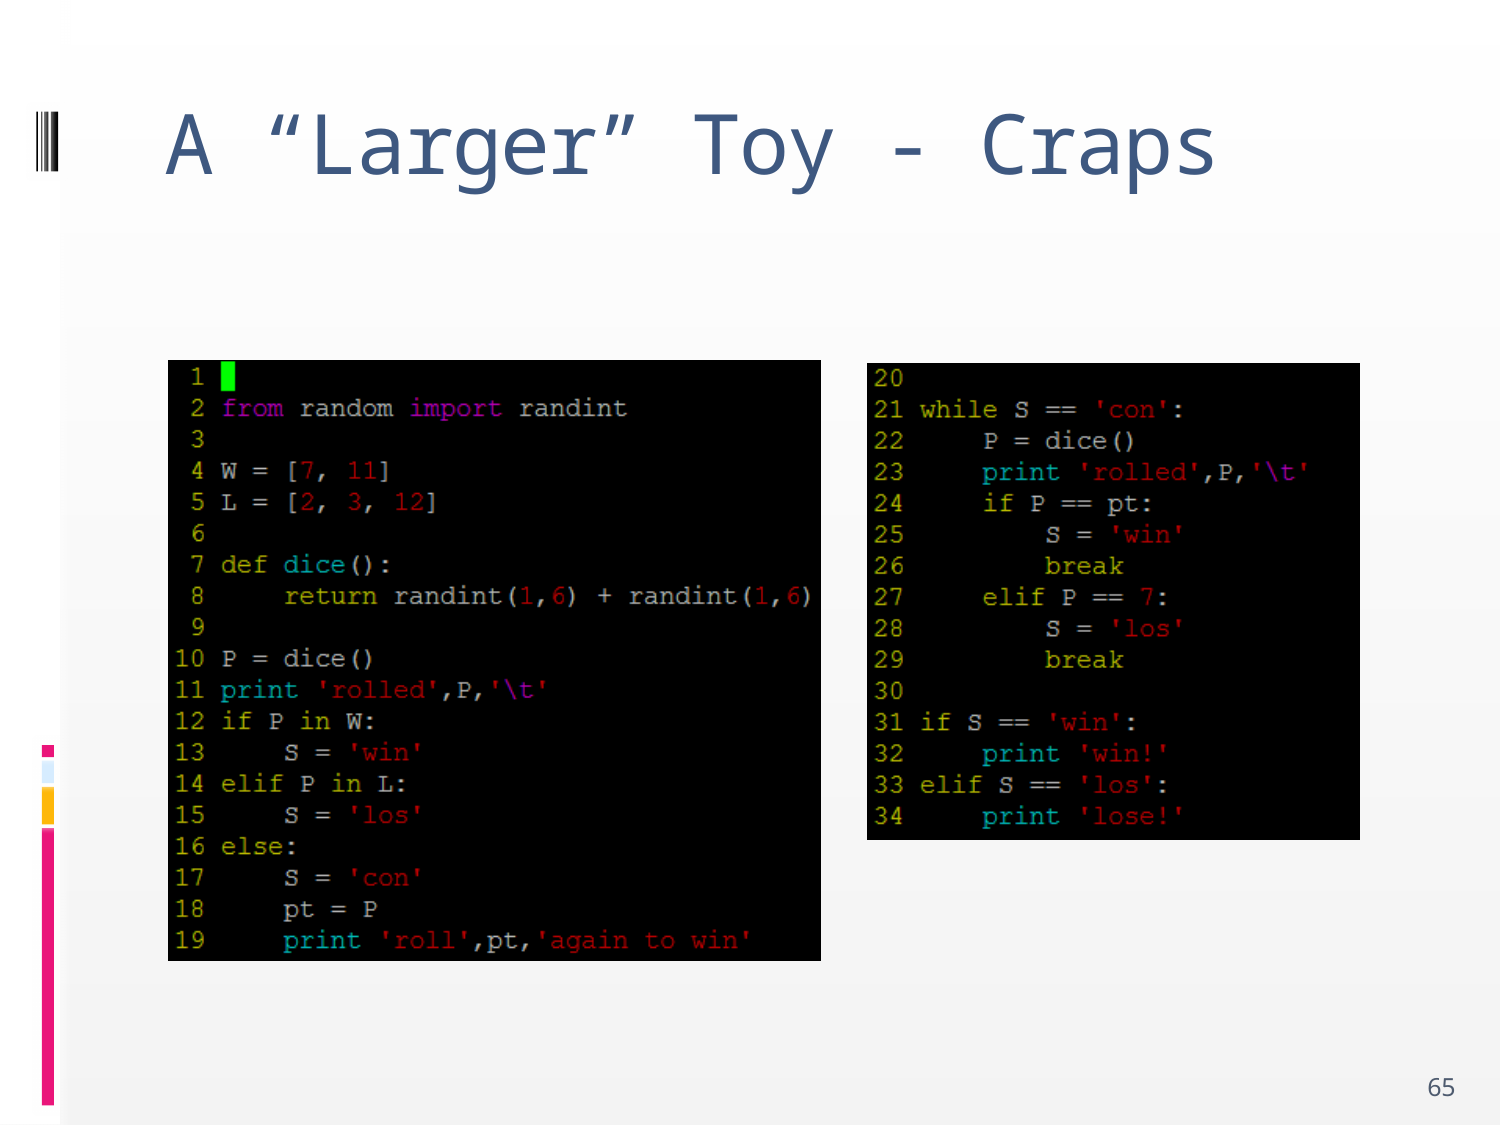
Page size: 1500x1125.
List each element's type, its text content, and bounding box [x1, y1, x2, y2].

picture [168, 360, 821, 962]
picture [866, 362, 1360, 841]
slide_number 65 [1412, 1052, 1488, 1113]
title A “Larger” Toy - Craps [150, 83, 1425, 234]
